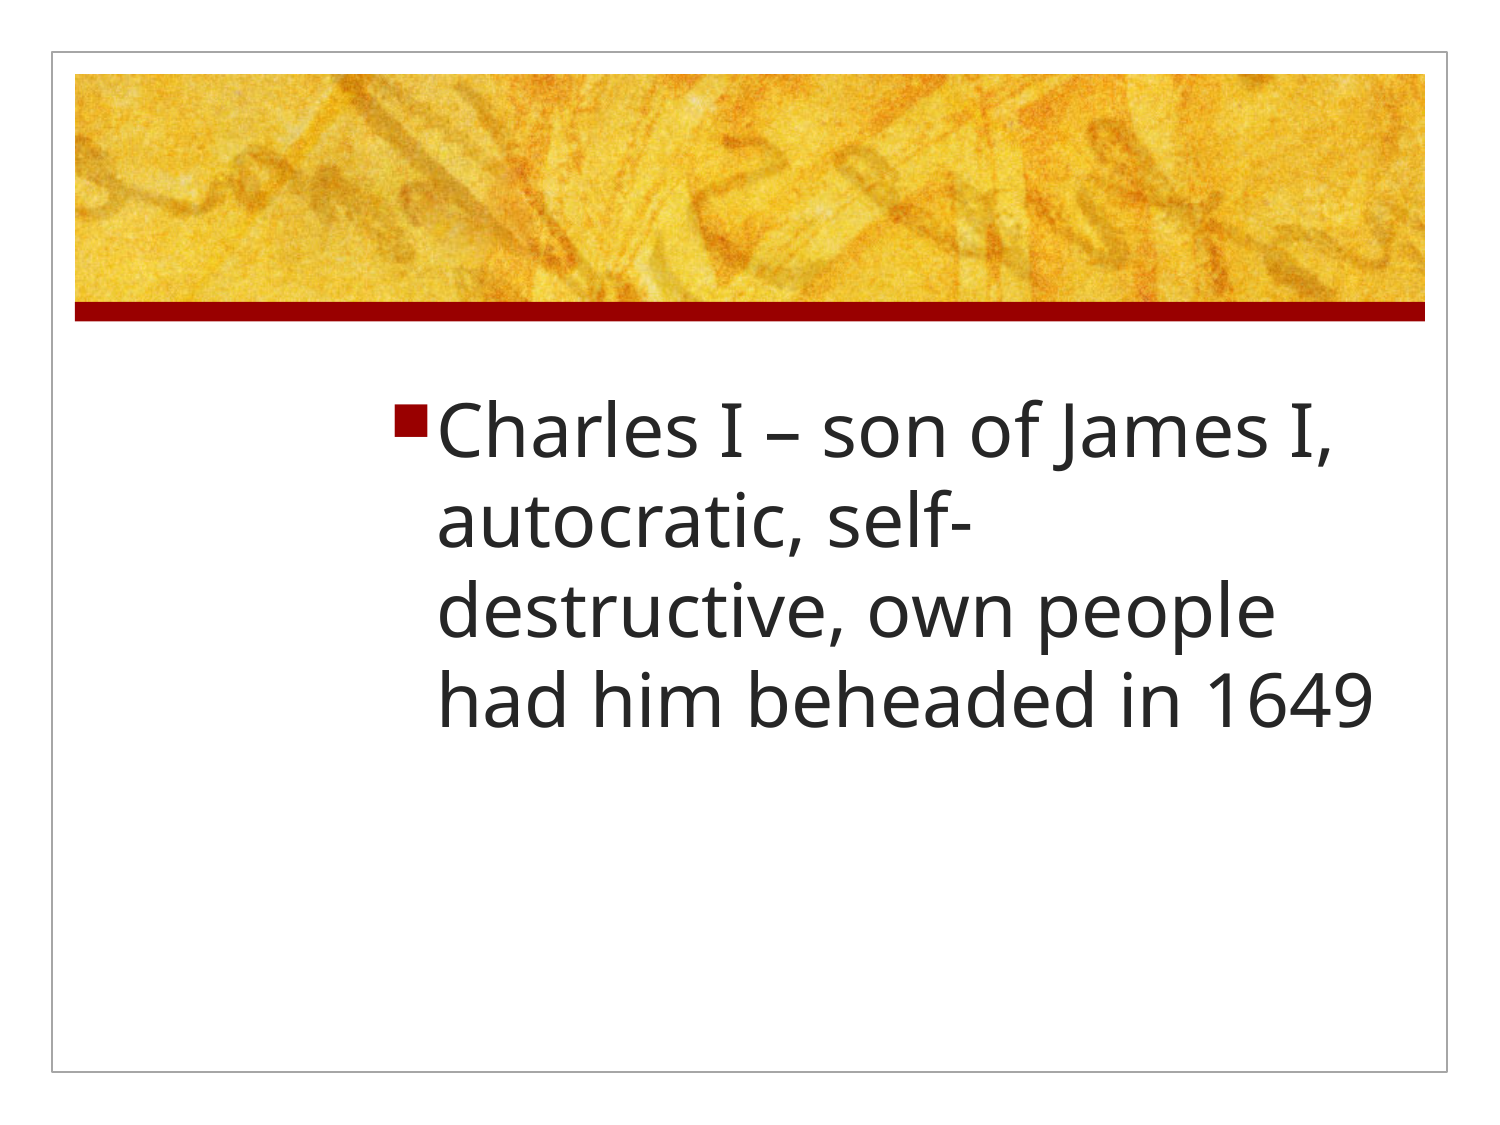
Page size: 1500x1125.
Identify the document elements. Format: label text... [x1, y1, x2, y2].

picture [75, 74, 1425, 301]
list Charles I – son of James I, autocratic, self-destructive, own people had him beheaded in 1649 [375, 375, 1392, 1005]
